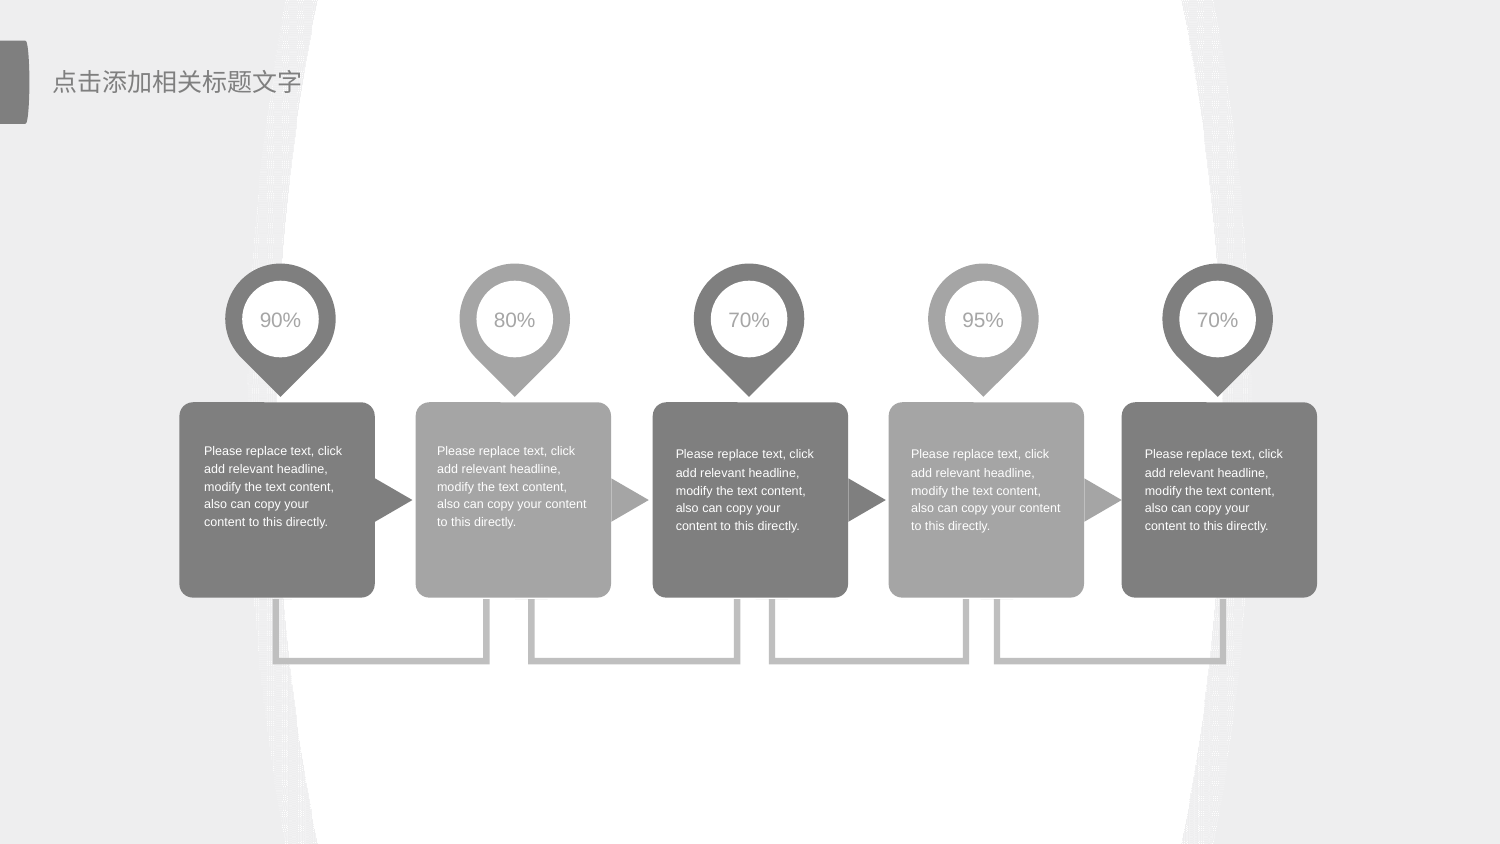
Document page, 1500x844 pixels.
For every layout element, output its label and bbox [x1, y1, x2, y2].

text_box [693, 263, 805, 375]
text_box [270, 605, 492, 666]
text_box [767, 605, 971, 666]
text_box [459, 263, 571, 375]
text_box [888, 402, 1119, 598]
picture [0, 0, 1500, 844]
text_box [224, 263, 336, 375]
text_box [652, 402, 886, 598]
text_box [1162, 263, 1274, 375]
text_box [927, 263, 1039, 375]
text_box [415, 402, 649, 598]
text_box [1121, 402, 1318, 598]
text_box [179, 402, 413, 598]
text_box [992, 605, 1228, 666]
text_box [526, 605, 742, 666]
